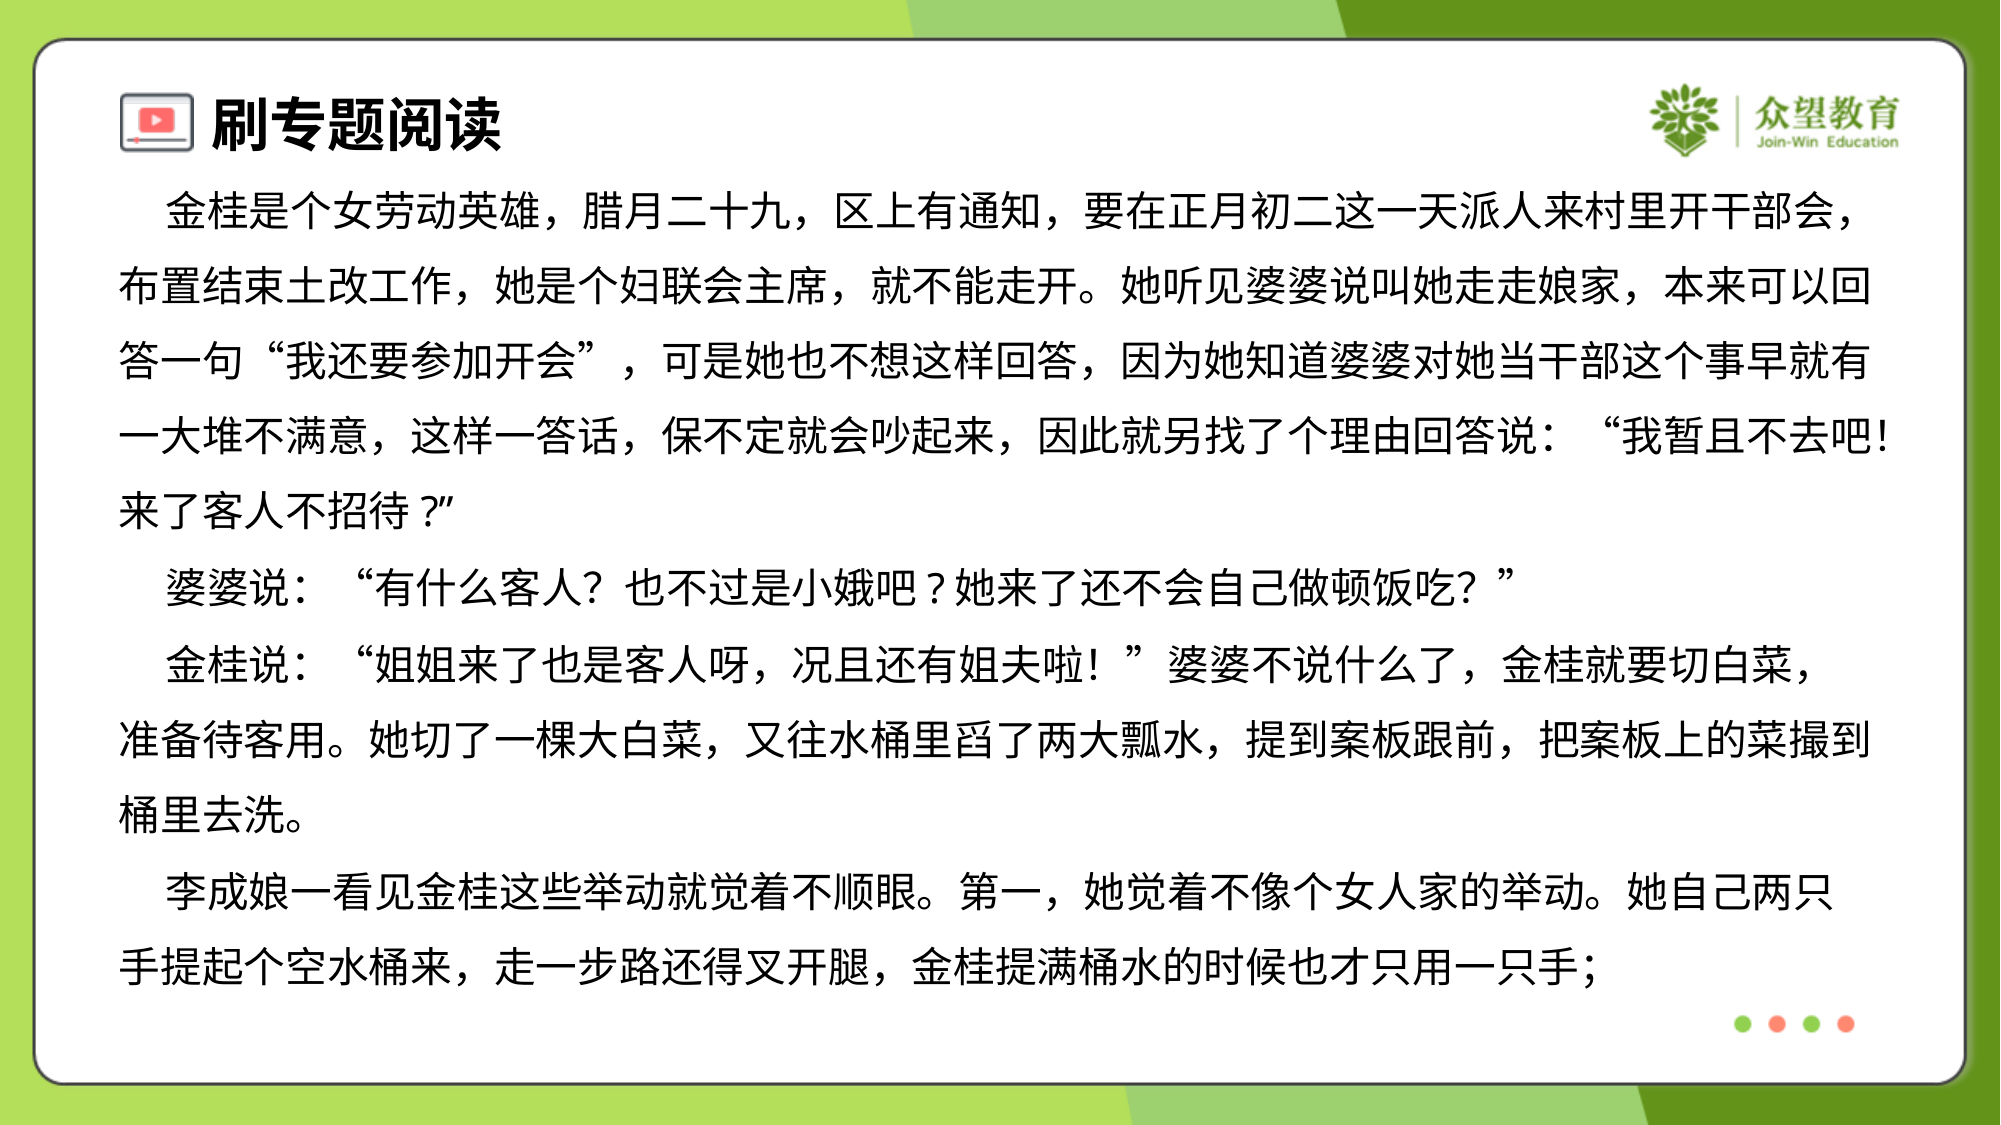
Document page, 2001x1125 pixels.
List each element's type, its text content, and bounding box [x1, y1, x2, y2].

text_box 金桂是个女劳动英雄，腊月二十九，区上有通知，要在正月初二这一天派人来村里开干部会， 布置结束土改工作，她是个妇联会主席，就不能走开。她听见婆婆说叫她走走娘家，本来可以回 答一句“我还要参加开会”，可是她也不想这样回答，因为她知道婆婆对她当干部这个事早就有 一大堆不满意，这样一答话，保不定就会吵起来，因此就另找了个理由回答说：“我暂且不去吧！ 来了客人不招待?” 婆婆说：“有什么客人？也不过是小娥吧?她来了还不会自己做顿饭吃？” 金桂说：“姐姐来了也是客人呀，况且还有姐夫啦！”婆婆不说什么了，金桂就要切白菜， 准备待客用。她切了一棵大白菜，又往水桶里舀了两大瓢水，提到案板跟前，把案板上的菜撮到 桶里去洗。 李成娘一看见金桂这些举动就觉着不顺眼。第一，她觉着不像个女人家的举动。她自己两只 手提起个空水桶来，走一步路还得叉开腿，金桂提满桶水的时候也才只用一只手； [118, 159, 1883, 991]
picture [0, 0, 2000, 1125]
